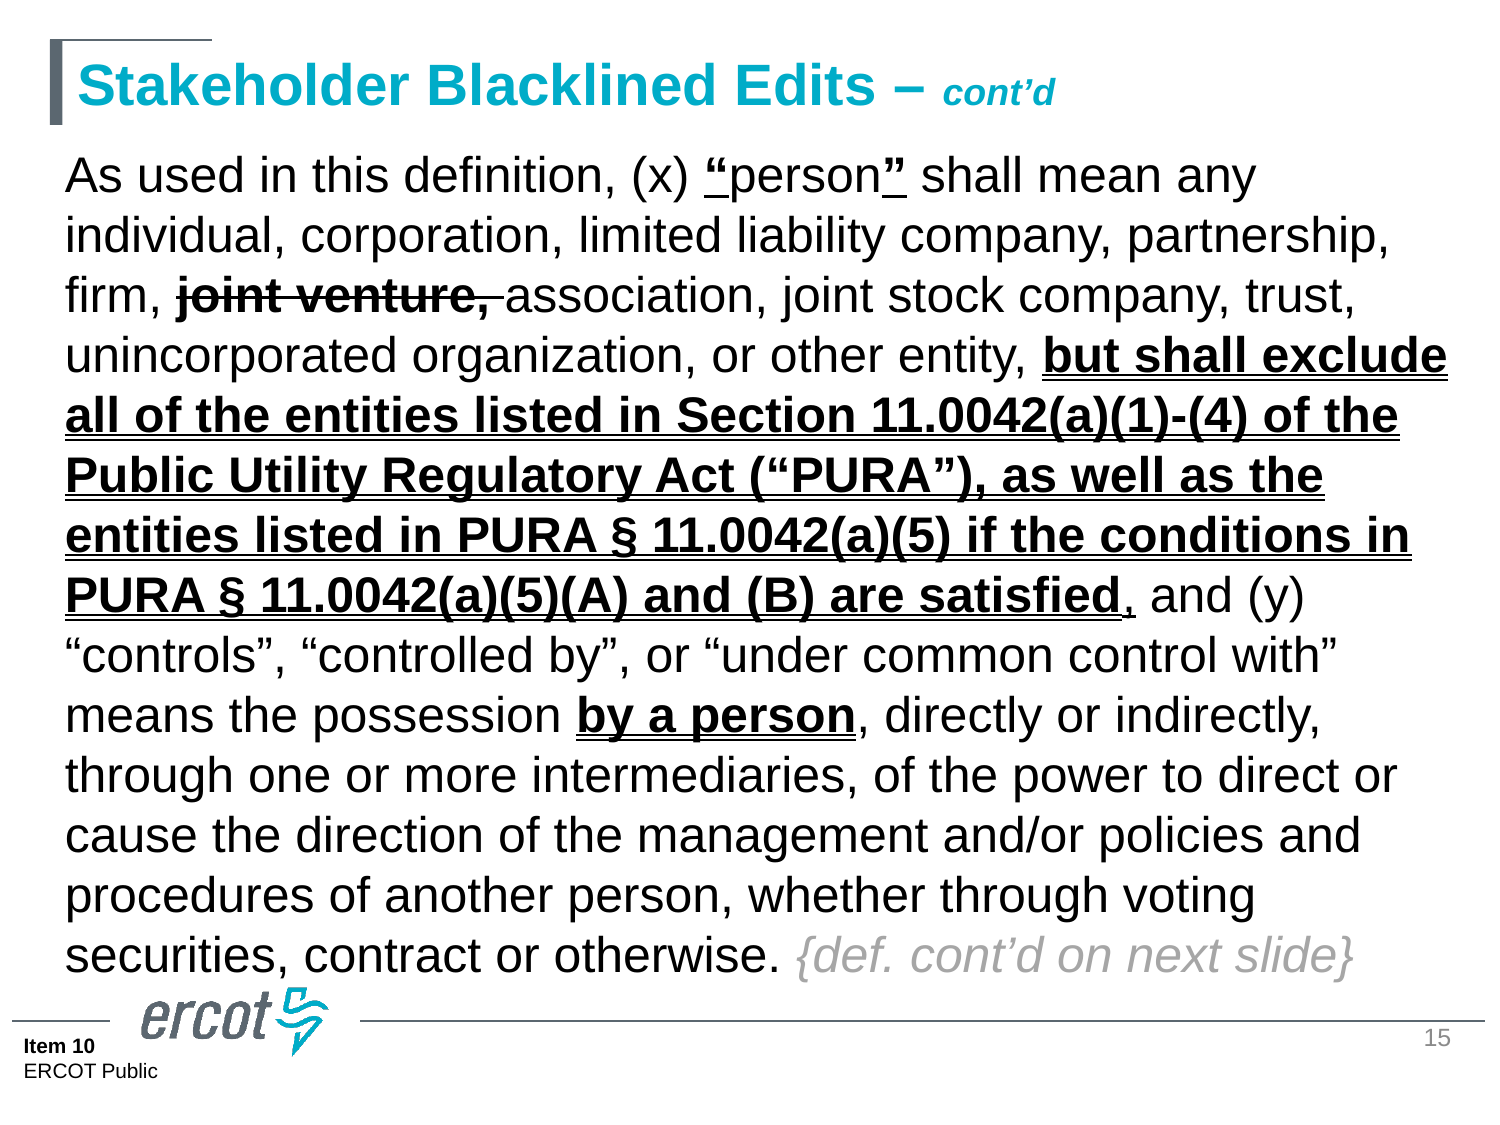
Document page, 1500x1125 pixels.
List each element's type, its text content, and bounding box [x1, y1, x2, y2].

picture [137, 983, 332, 1059]
title Stakeholder Blacklined Edits – cont’d [62, 39, 1450, 134]
list As used in this definition, (x) “person” shall mean any individual, corporation, limited liability company, partnership, firm, joint venture, association, joint stock company, trust, unincorporated organization, or other entity, but shall exclude all of the entities listed in Section 11.0042(a)(1)-(4) of the Public Utility Regulatory Act (“PURA”), as well as the entities listed in PURA § 11.0042(a)(5) if the conditions in PURA § 11.0042(a)(5)(A) and (B) are satisfied, and (y) “controls”, “controlled by”, or “under common control with” means the possession by a person, directly or indirectly, through one or more intermediaries, of the power to direct or cause the direction of the management and/or policies and procedures of another person, whether through voting securities, contract or otherwise. {def. cont’d on next slide} [50, 134, 1475, 931]
slide_number 15 [1387, 1012, 1488, 1062]
